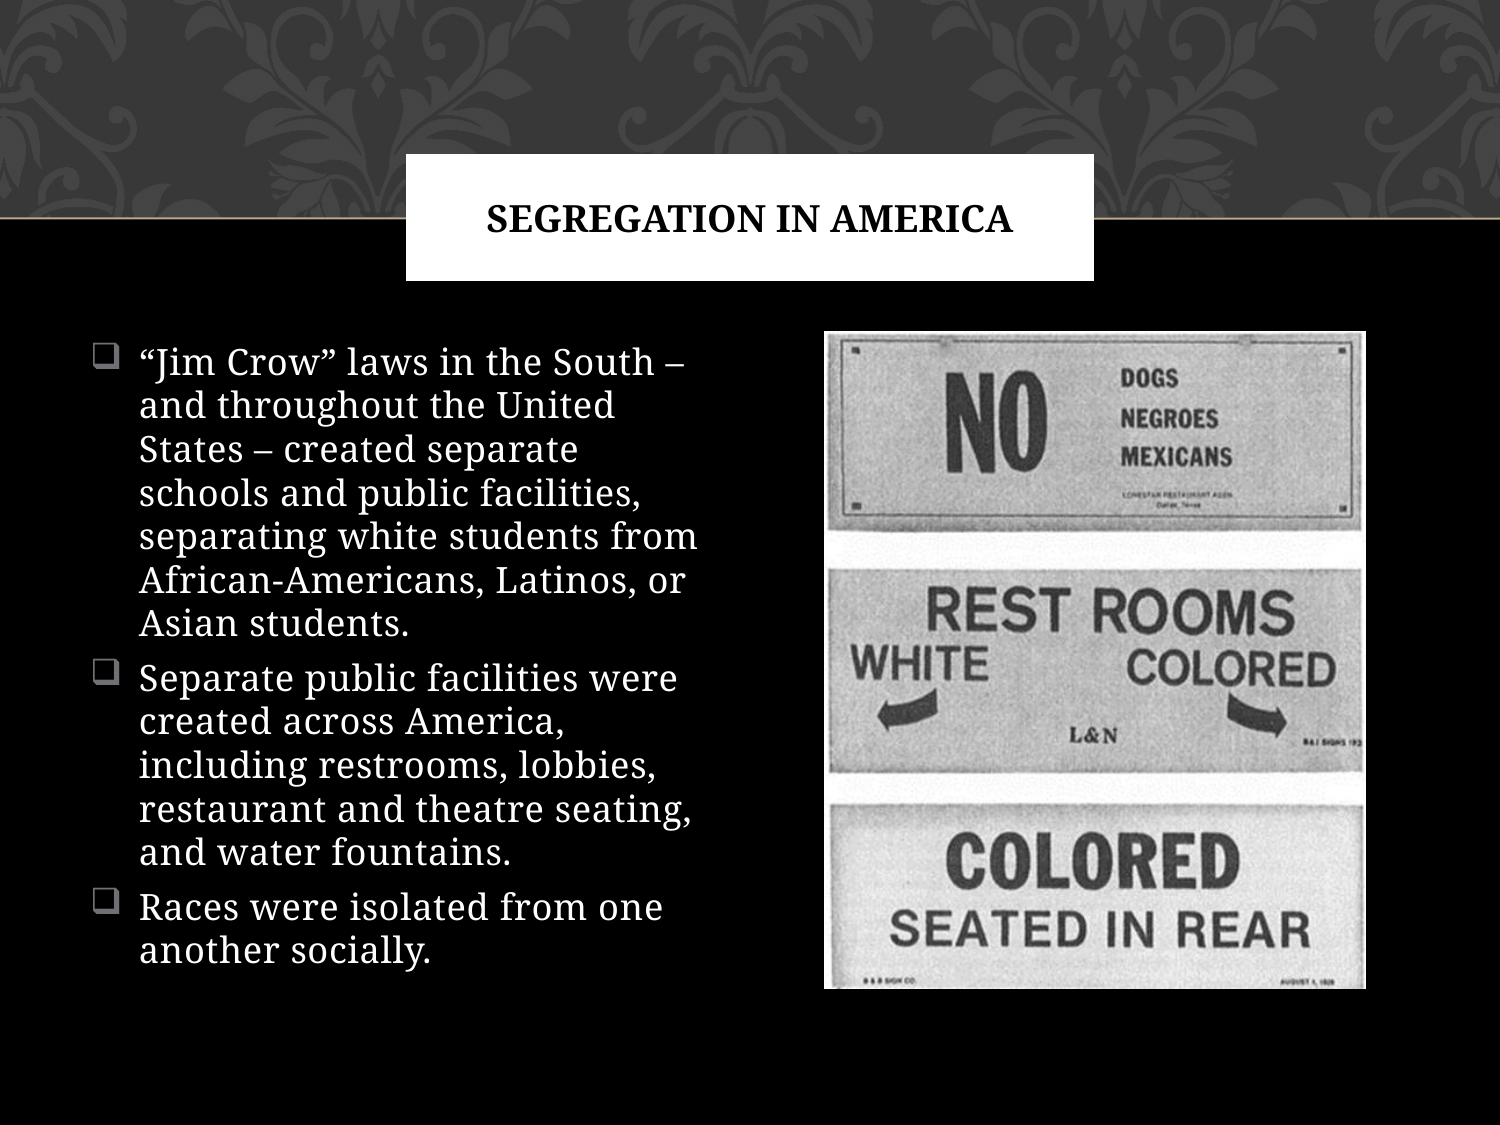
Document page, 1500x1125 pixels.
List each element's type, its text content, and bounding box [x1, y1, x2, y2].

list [824, 331, 1366, 989]
list “Jim Crow” laws in the South – and throughout the United States – created separate schools and public facilities, separating white students from African-Americans, Latinos, or Asian students. Separate public facilities were created across America, including restrooms, lobbies, restaurant and theatre seating, and water fountains. Races were isolated from one another socially. [75, 331, 735, 989]
title Segregation IN America [406, 154, 1094, 281]
